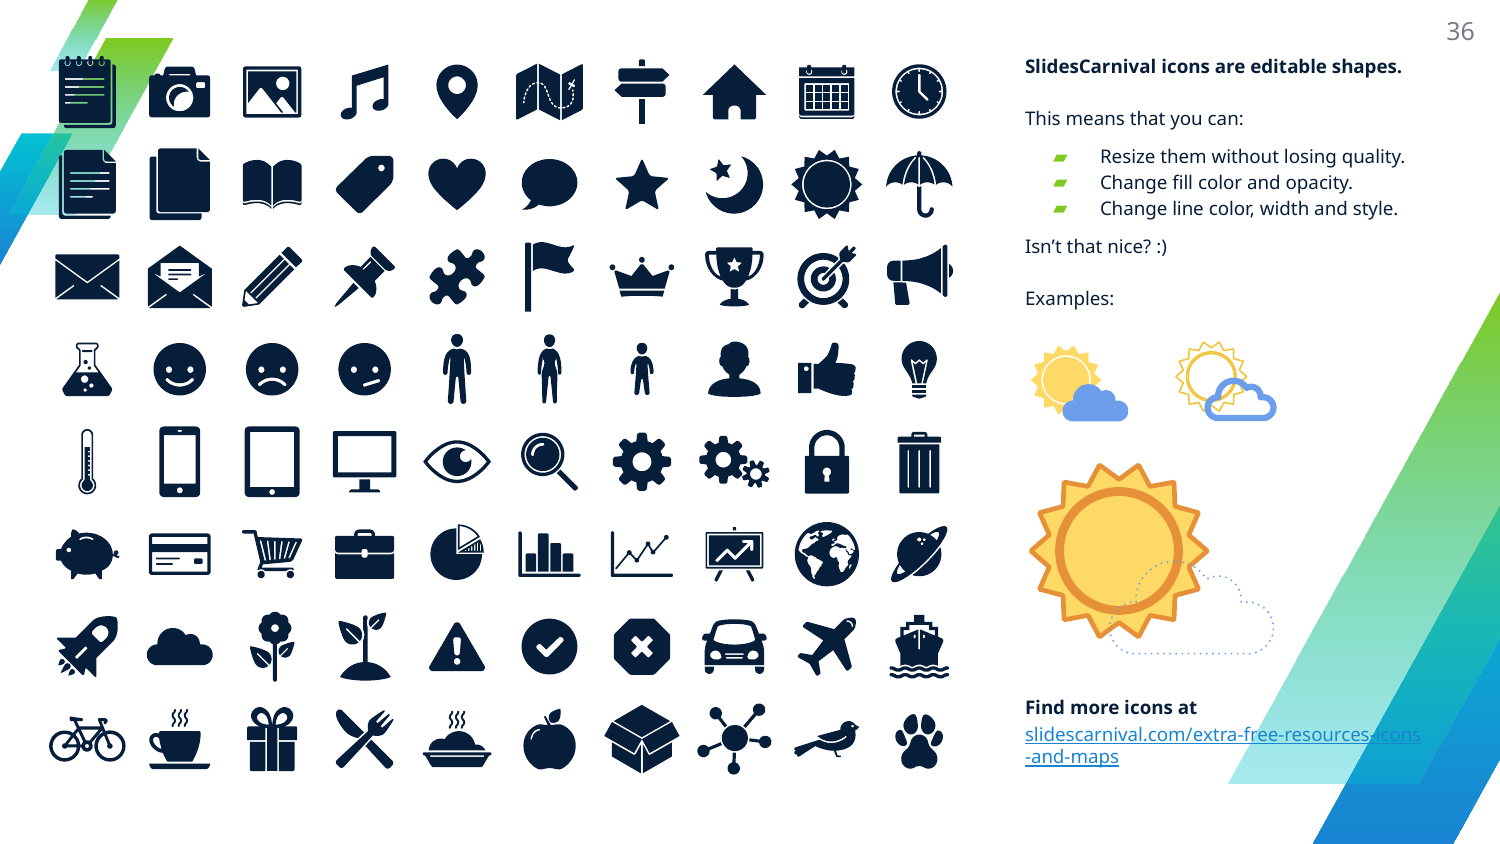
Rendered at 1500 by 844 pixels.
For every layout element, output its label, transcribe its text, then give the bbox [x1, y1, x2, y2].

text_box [241, 246, 303, 308]
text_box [891, 64, 947, 119]
list SlidesCarnival icons are editable shapes. This means that you can: Resize them without losing quality. Change fill color and opacity. Change line color, width and style. Isn’t that nice? :) Examples: [1025, 51, 1425, 302]
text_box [62, 342, 113, 397]
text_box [78, 428, 97, 495]
text_box [708, 341, 761, 397]
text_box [242, 66, 302, 118]
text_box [335, 709, 394, 769]
text_box [613, 618, 671, 675]
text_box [537, 334, 562, 404]
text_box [148, 708, 211, 770]
text_box [55, 529, 120, 580]
text_box [794, 522, 860, 587]
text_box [58, 149, 116, 220]
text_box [148, 533, 211, 576]
text_box [245, 343, 299, 396]
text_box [886, 244, 954, 306]
text_box [1103, 390, 1129, 422]
slide_number ‹#› [1403, 0, 1475, 65]
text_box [701, 619, 767, 675]
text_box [241, 529, 303, 579]
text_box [610, 531, 674, 578]
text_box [895, 713, 944, 769]
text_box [699, 435, 770, 488]
text_box [521, 618, 578, 675]
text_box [797, 342, 856, 397]
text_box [797, 245, 857, 309]
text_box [889, 614, 950, 679]
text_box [523, 708, 576, 770]
text_box [146, 628, 213, 666]
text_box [609, 256, 675, 297]
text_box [56, 615, 118, 678]
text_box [704, 247, 764, 307]
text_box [1030, 345, 1102, 415]
text_box [340, 64, 389, 120]
text_box [49, 716, 126, 762]
text_box [338, 343, 391, 396]
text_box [442, 333, 472, 405]
text_box [429, 622, 485, 672]
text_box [430, 524, 484, 581]
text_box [890, 525, 948, 583]
text_box [429, 249, 485, 305]
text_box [791, 149, 863, 220]
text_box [58, 55, 116, 129]
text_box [338, 612, 391, 681]
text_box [630, 342, 654, 396]
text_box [705, 526, 764, 582]
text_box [515, 63, 584, 121]
text_box [612, 432, 672, 491]
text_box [798, 64, 855, 120]
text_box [55, 254, 120, 300]
text_box [1250, 386, 1274, 418]
text_box [335, 155, 394, 213]
text_box [616, 159, 668, 210]
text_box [901, 340, 938, 399]
text_box [436, 64, 478, 120]
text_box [705, 156, 764, 214]
text_box [153, 343, 206, 396]
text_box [524, 241, 575, 312]
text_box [614, 59, 670, 125]
text_box [702, 64, 767, 120]
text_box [897, 431, 942, 494]
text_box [520, 432, 579, 491]
text_box [1115, 576, 1274, 654]
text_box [885, 150, 953, 218]
text_box [159, 426, 201, 498]
text_box [244, 426, 300, 498]
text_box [518, 531, 581, 578]
text_box [428, 158, 486, 211]
list Find more icons at slidescarnival.com/extra-free-resources-icons-and-maps [1025, 692, 1425, 786]
text_box [521, 159, 578, 210]
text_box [334, 246, 396, 308]
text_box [332, 430, 397, 493]
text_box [149, 148, 211, 221]
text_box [603, 704, 680, 774]
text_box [246, 706, 298, 772]
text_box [334, 529, 395, 580]
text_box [422, 710, 492, 768]
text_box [1030, 464, 1208, 638]
text_box [797, 617, 856, 676]
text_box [249, 611, 295, 682]
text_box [1175, 341, 1248, 412]
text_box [147, 245, 212, 309]
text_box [422, 439, 492, 484]
text_box [804, 429, 850, 494]
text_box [148, 66, 211, 118]
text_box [242, 159, 302, 210]
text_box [697, 703, 772, 775]
text_box [794, 721, 860, 758]
